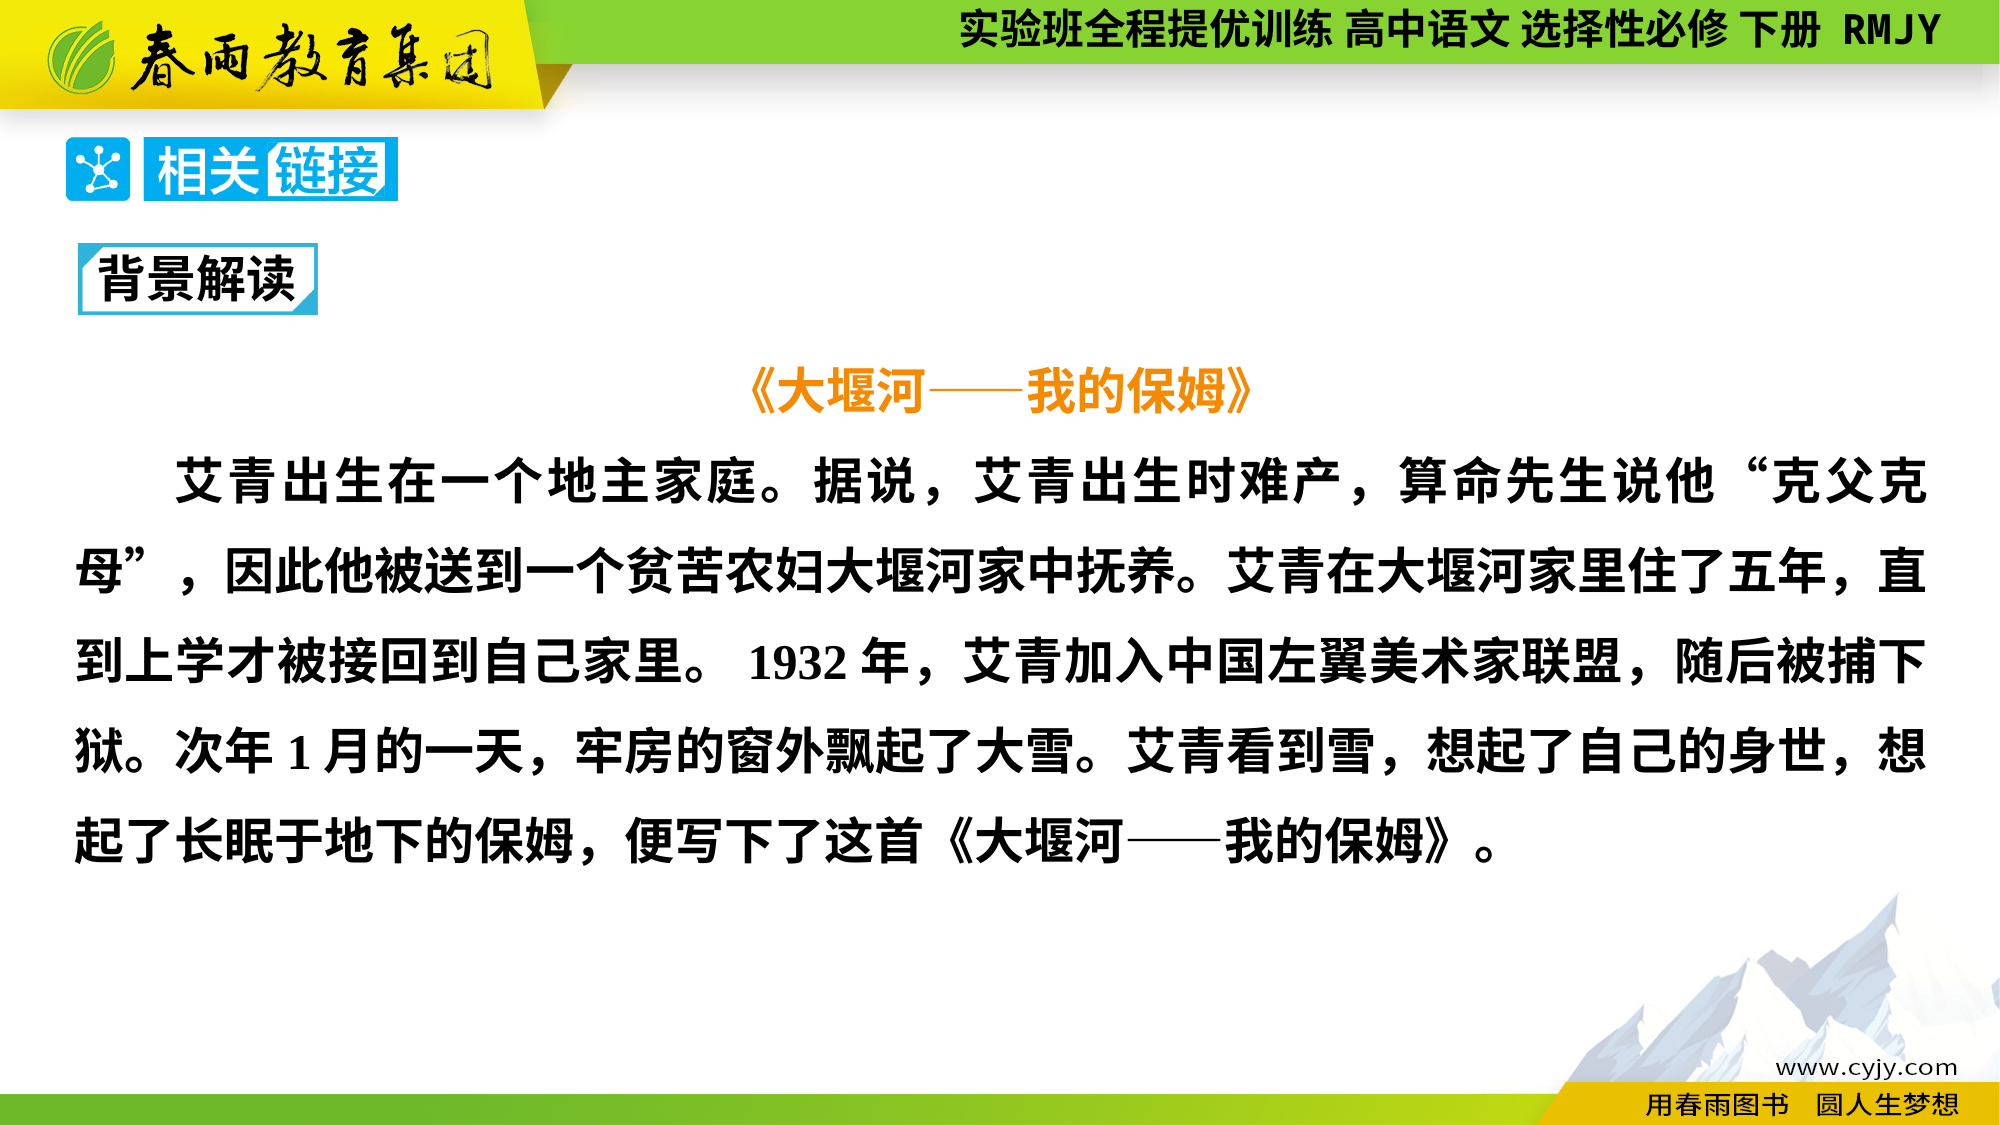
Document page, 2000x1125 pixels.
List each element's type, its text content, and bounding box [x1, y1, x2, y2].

list 《大堰河——我的保姆》 艾青出生在一个地主家庭。据说，艾青出生时难产，算命先生说他“克父克母”，因此他被送到一个贫苦农妇大堰河家中抚养。艾青在大堰河家里住了五年，直到上学才被接回到自己家里。1932年，艾青加入中国左翼美术家联盟，随后被捕下狱。次年1月的一天，牢房的窗外飘起了大雪。艾青看到雪，想起了自己的身世，想起了长眠于地下的保姆，便写下了这首《大堰河——我的保姆》。 [59, 322, 1944, 883]
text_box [78, 240, 319, 317]
picture [0, 0, 2000, 1125]
